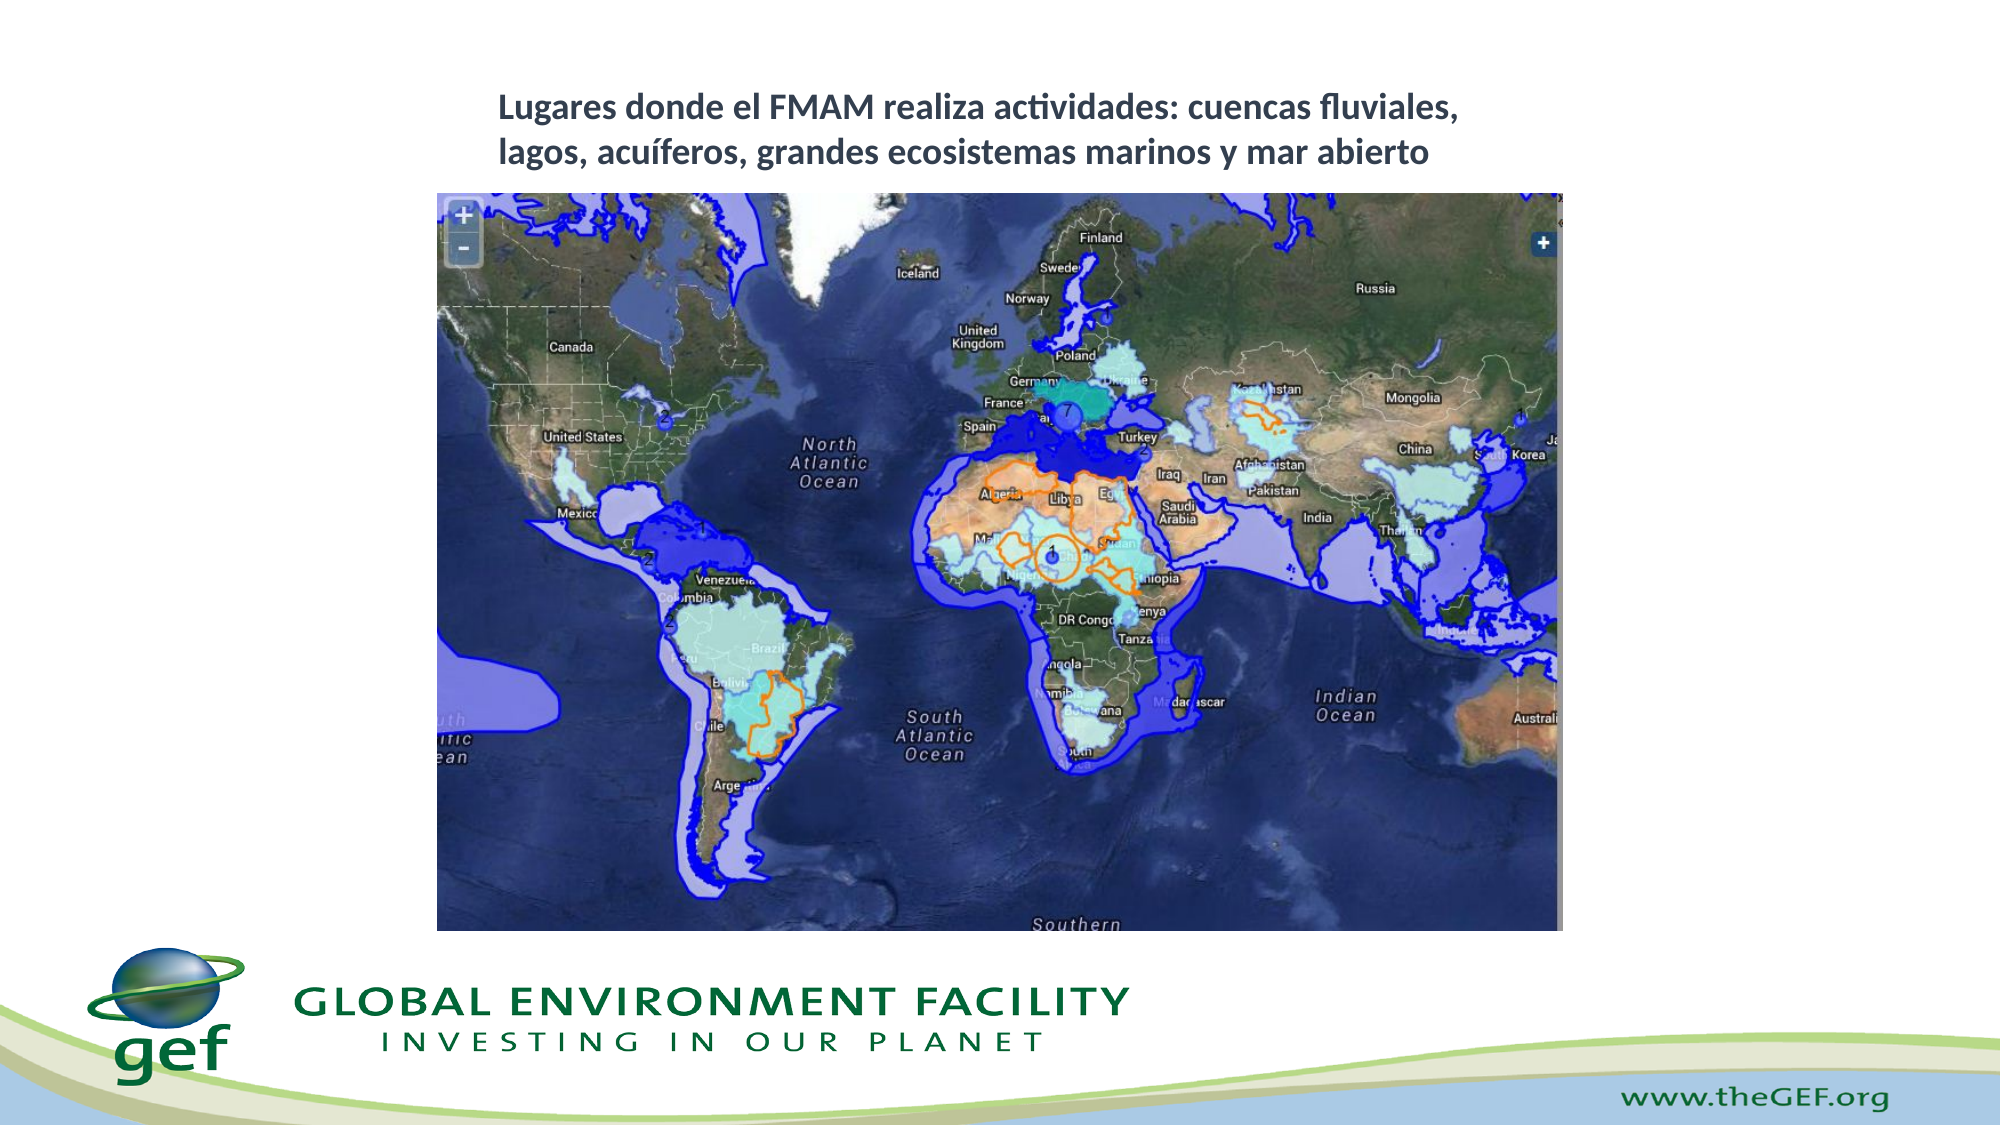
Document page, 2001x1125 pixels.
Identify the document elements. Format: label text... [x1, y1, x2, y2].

text_box Lugares donde el FMAM realiza actividades: cuencas fluviales, lagos, acuíferos, grandes ecosistemas marinos y mar abierto [483, 74, 1525, 180]
picture [0, 193, 2000, 1125]
